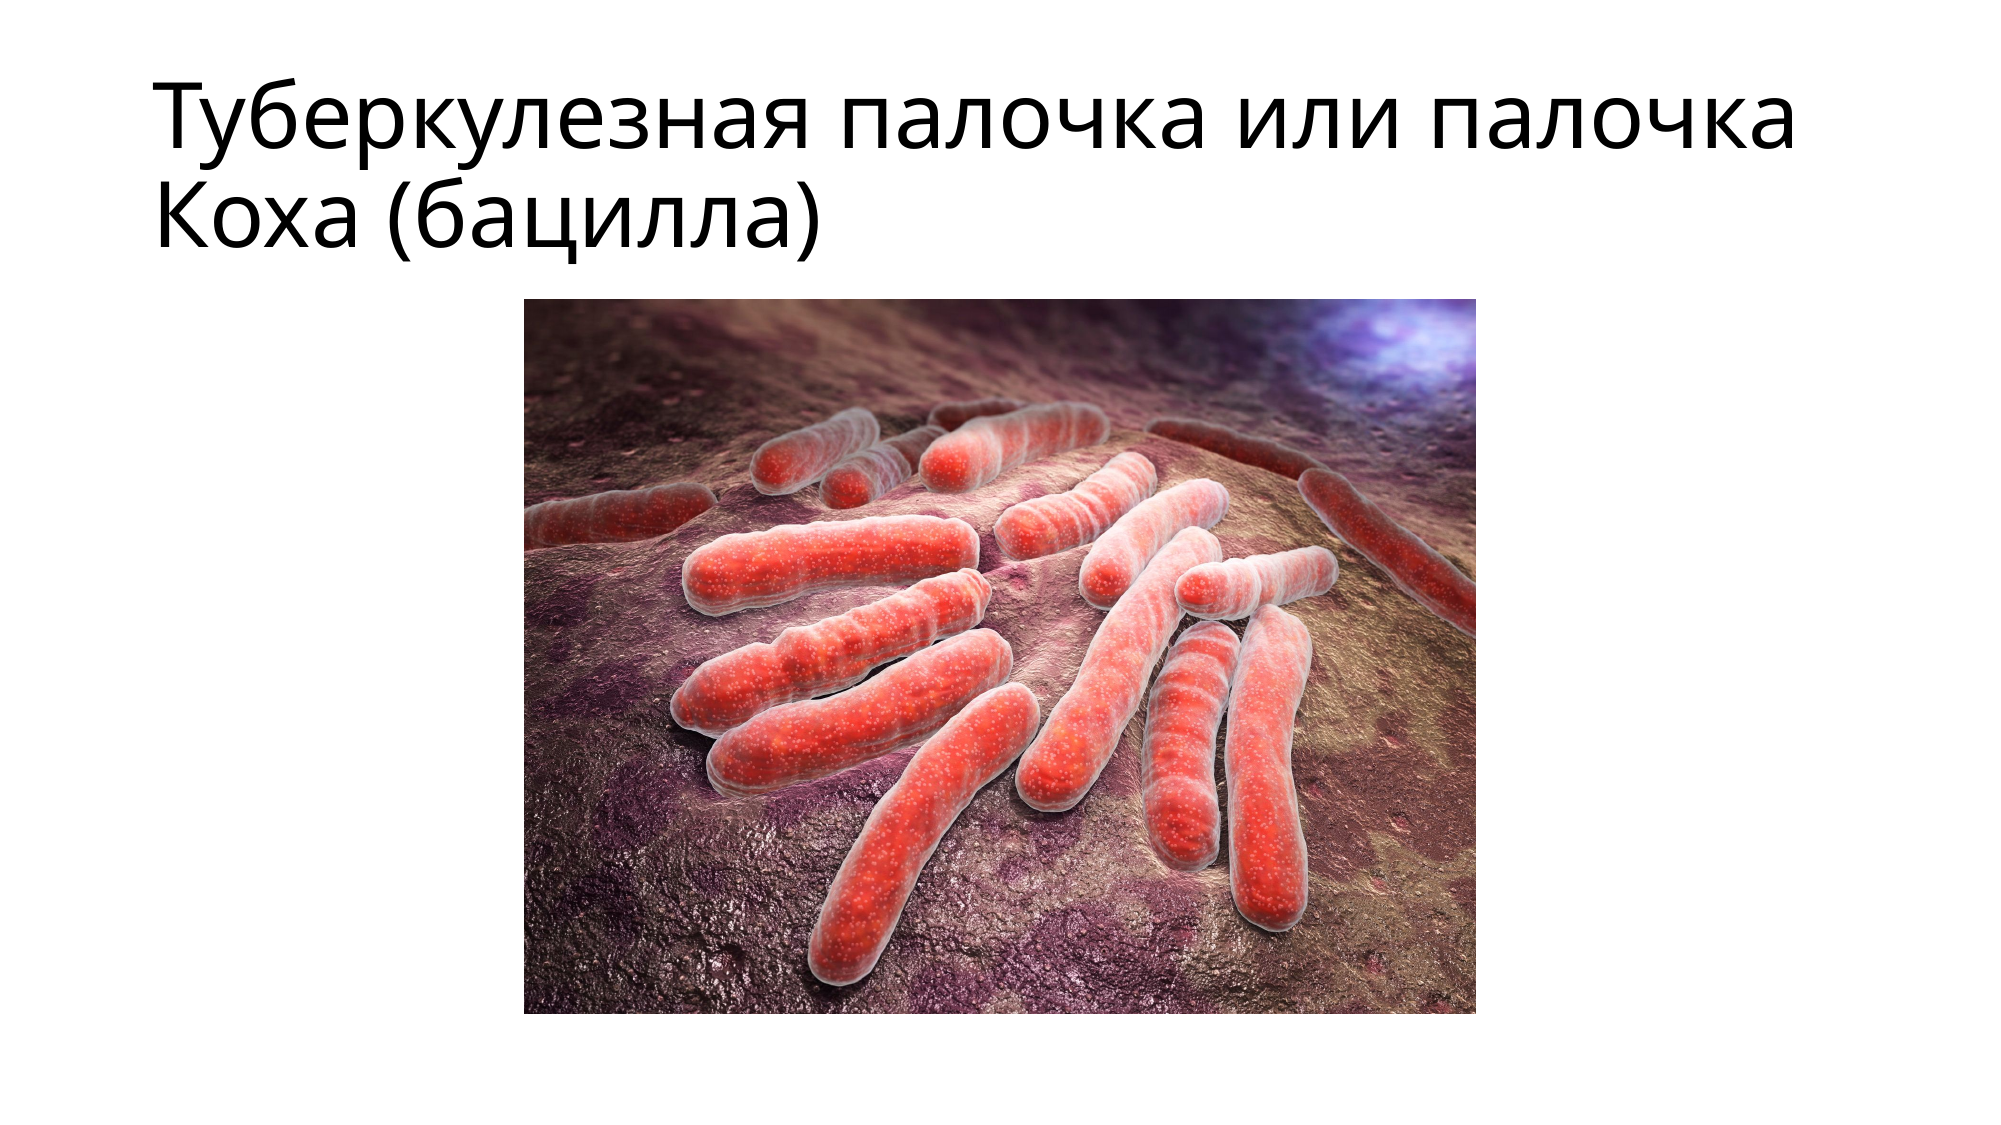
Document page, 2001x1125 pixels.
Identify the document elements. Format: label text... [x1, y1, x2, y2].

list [524, 299, 1476, 1014]
title Туберкулезная палочка или палочка Коха (бацилла) [137, 59, 1863, 278]
